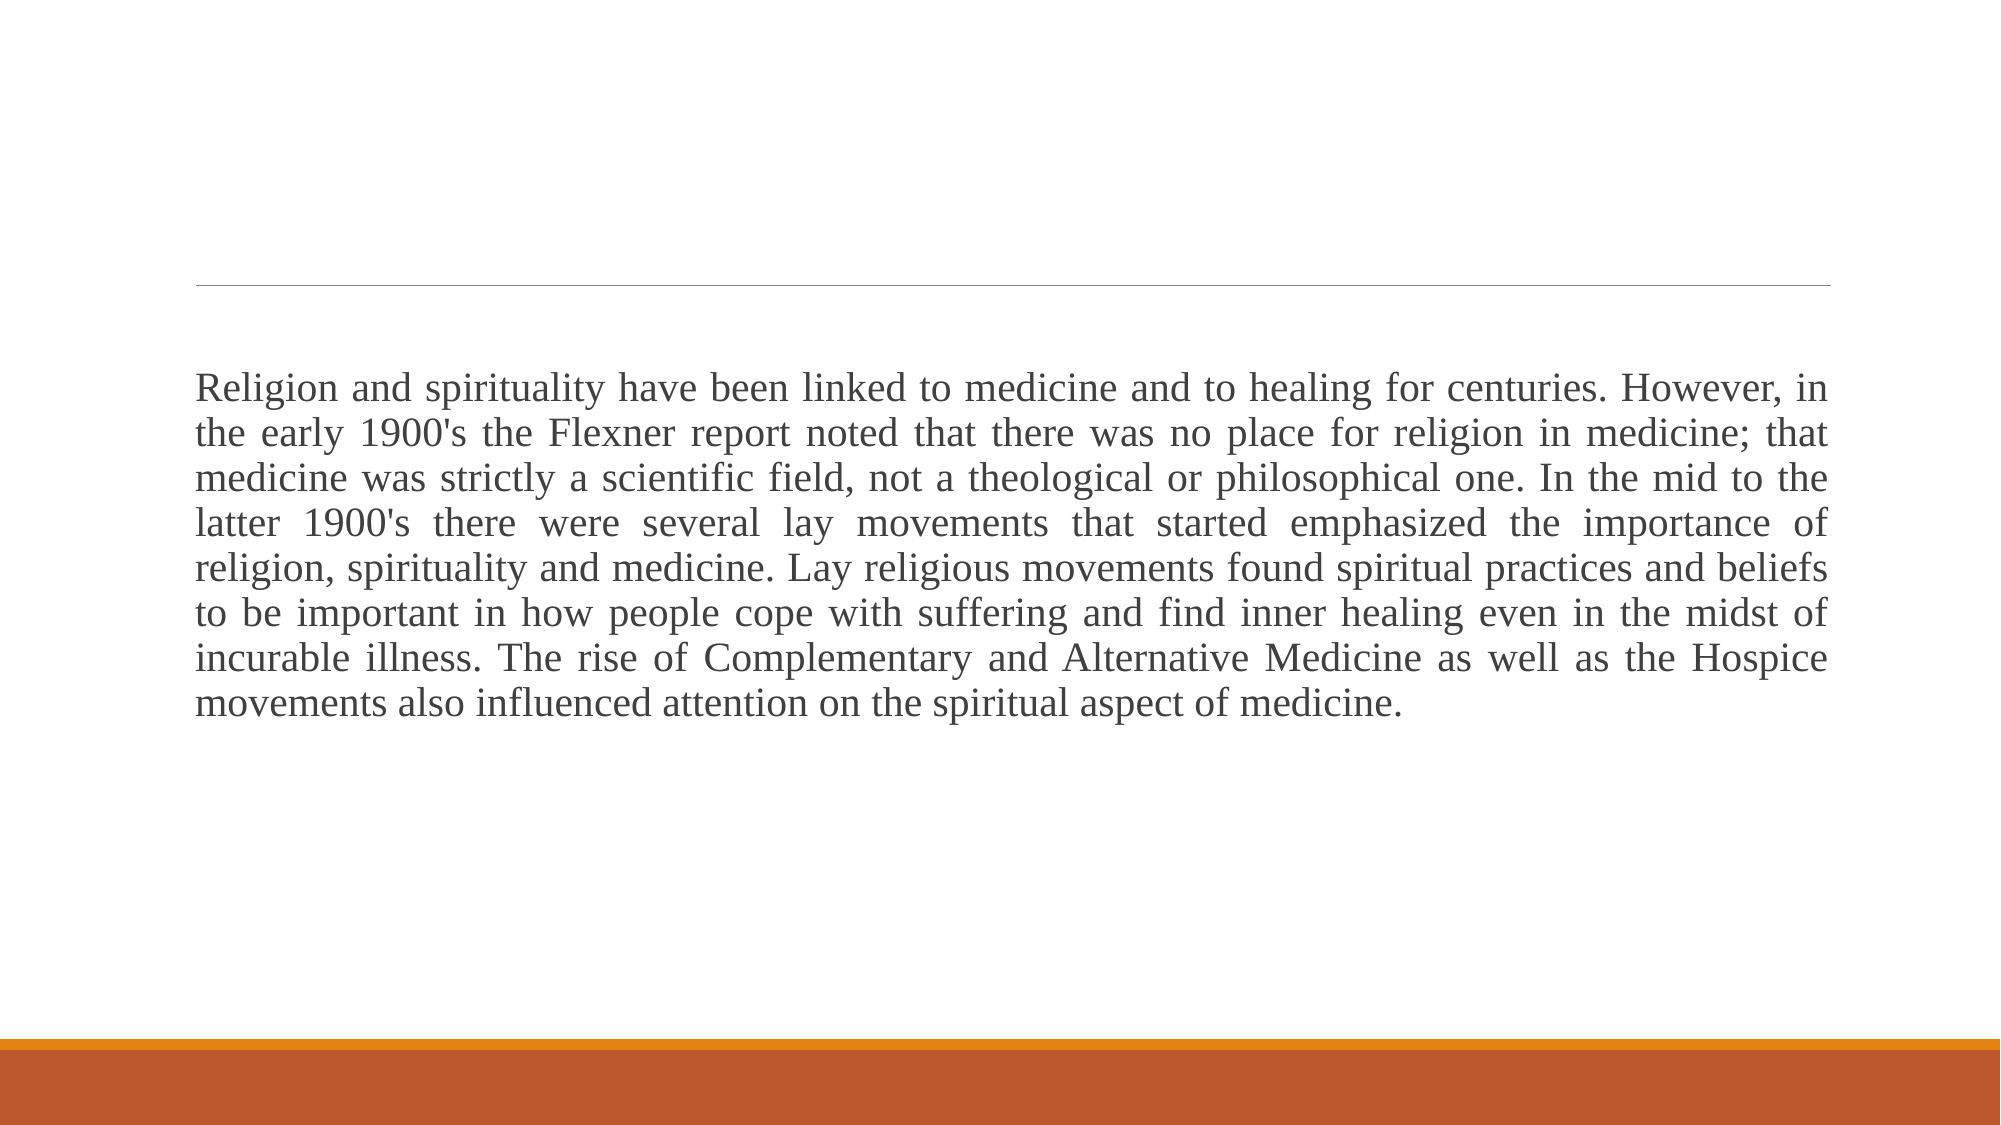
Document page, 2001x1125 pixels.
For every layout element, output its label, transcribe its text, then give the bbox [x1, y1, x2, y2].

list Religion and spirituality have been linked to medicine and to healing for centuries. However, in the early 1900's the Flexner report noted that there was no place for religion in medicine; that medicine was strictly a scientific field, not a theological or philosophical one. In the mid to the latter 1900's there were several lay movements that started emphasized the importance of religion, spirituality and medicine. Lay religious movements found spiritual practices and beliefs to be important in how people cope with suffering and find inner healing even in the midst of incurable illness. The rise of Complementary and Alternative Medicine as well as the Hospice movements also influenced attention on the spiritual aspect of medicine. [180, 357, 1830, 963]
